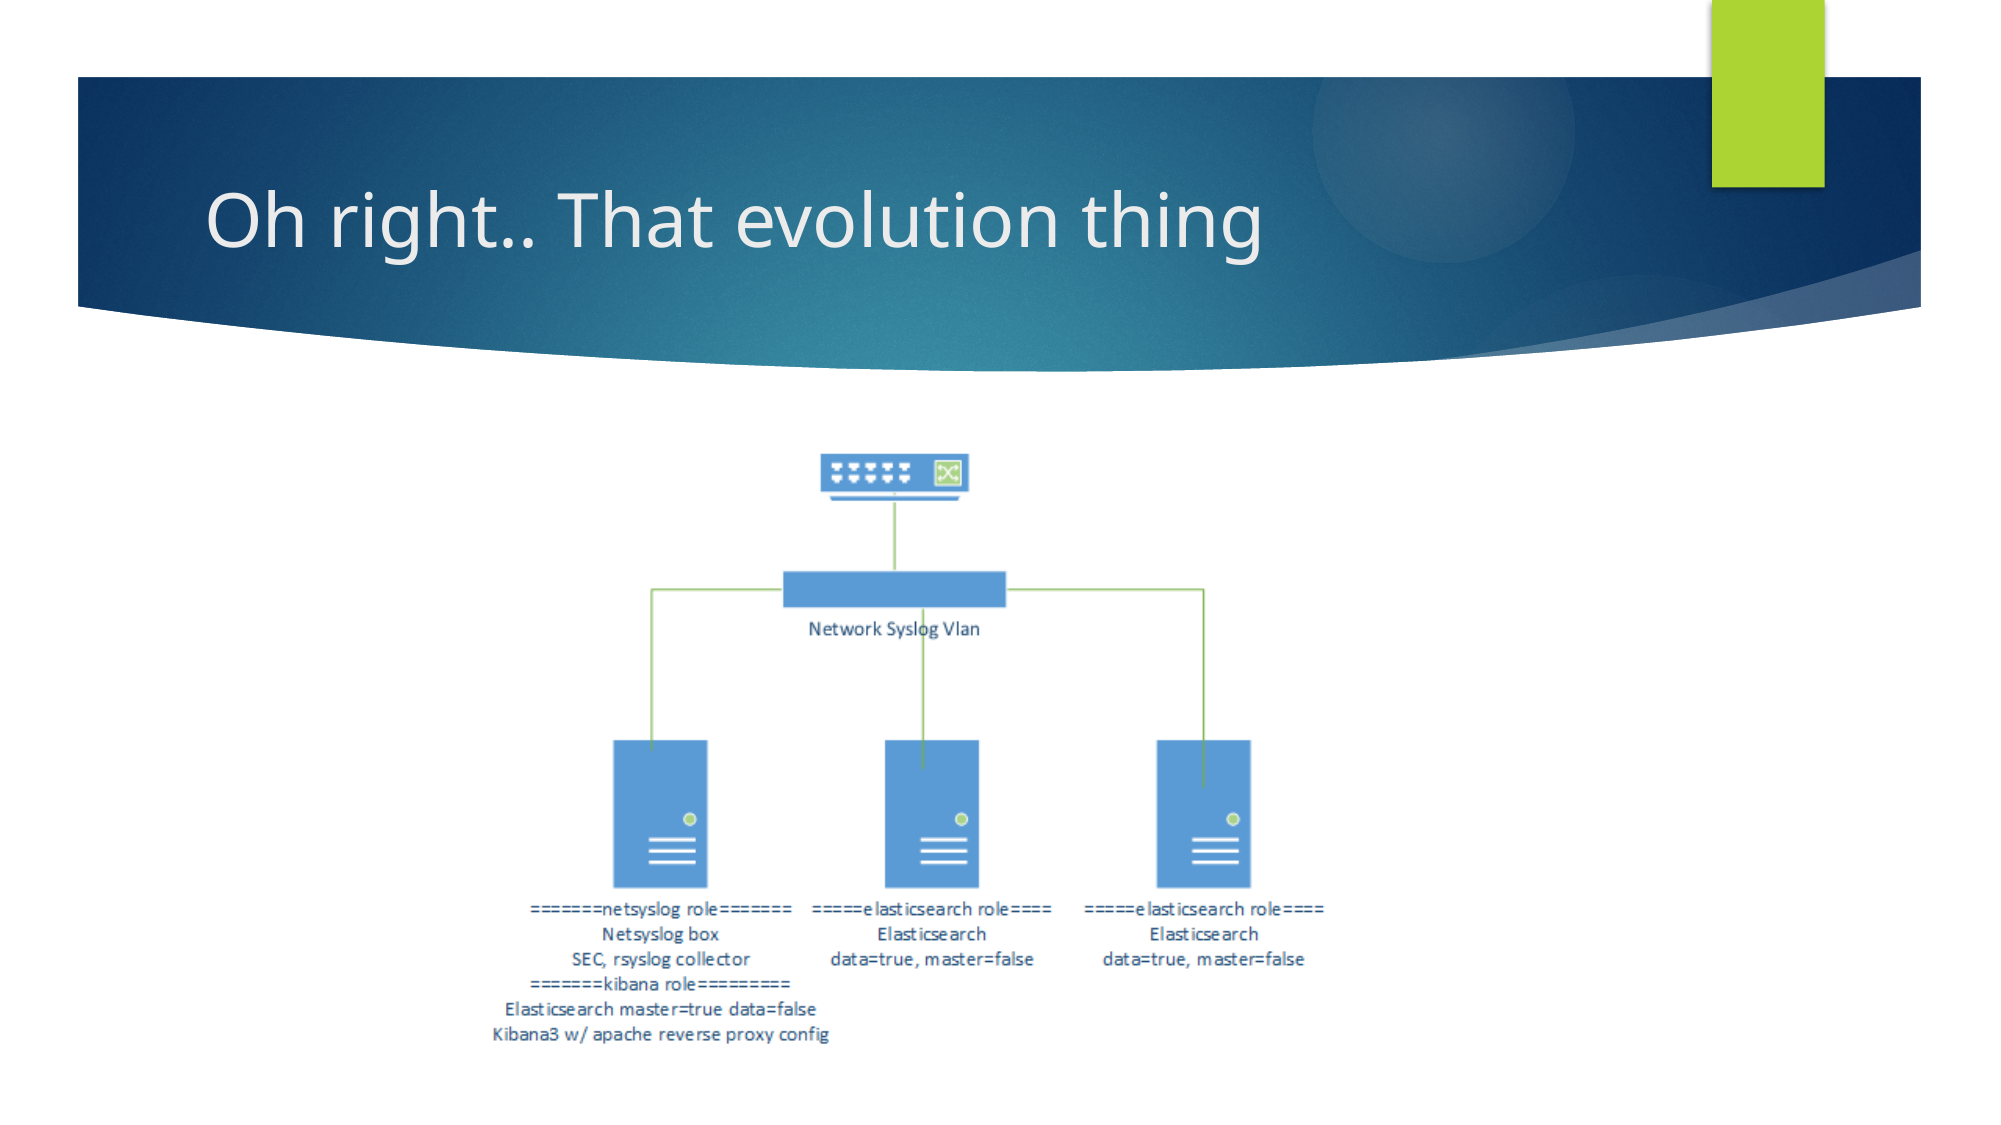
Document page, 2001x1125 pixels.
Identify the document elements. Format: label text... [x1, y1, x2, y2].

title Oh right.. That evolution thing [189, 159, 1627, 276]
picture [480, 451, 1336, 1059]
